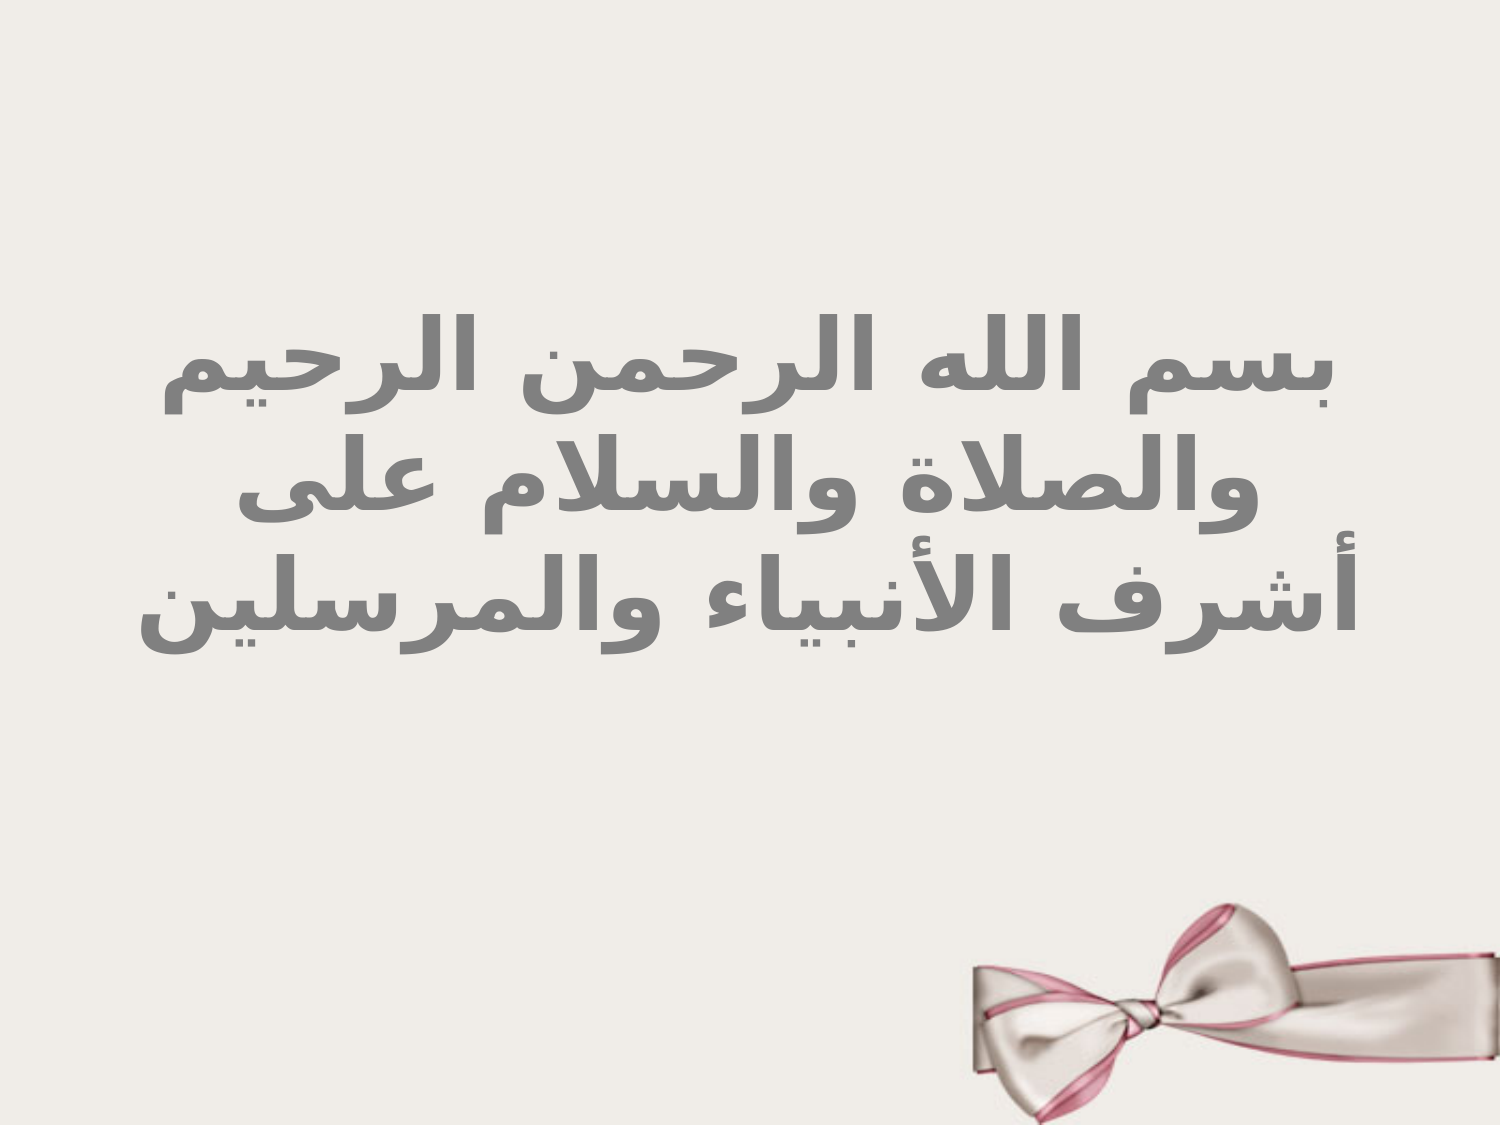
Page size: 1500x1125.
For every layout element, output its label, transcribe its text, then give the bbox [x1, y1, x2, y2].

picture [0, 0, 1500, 1125]
title بسم الله الرحمن الرحيم والصلاة والسلام على أشرف الأنبياء والمرسلين [112, 349, 1388, 591]
